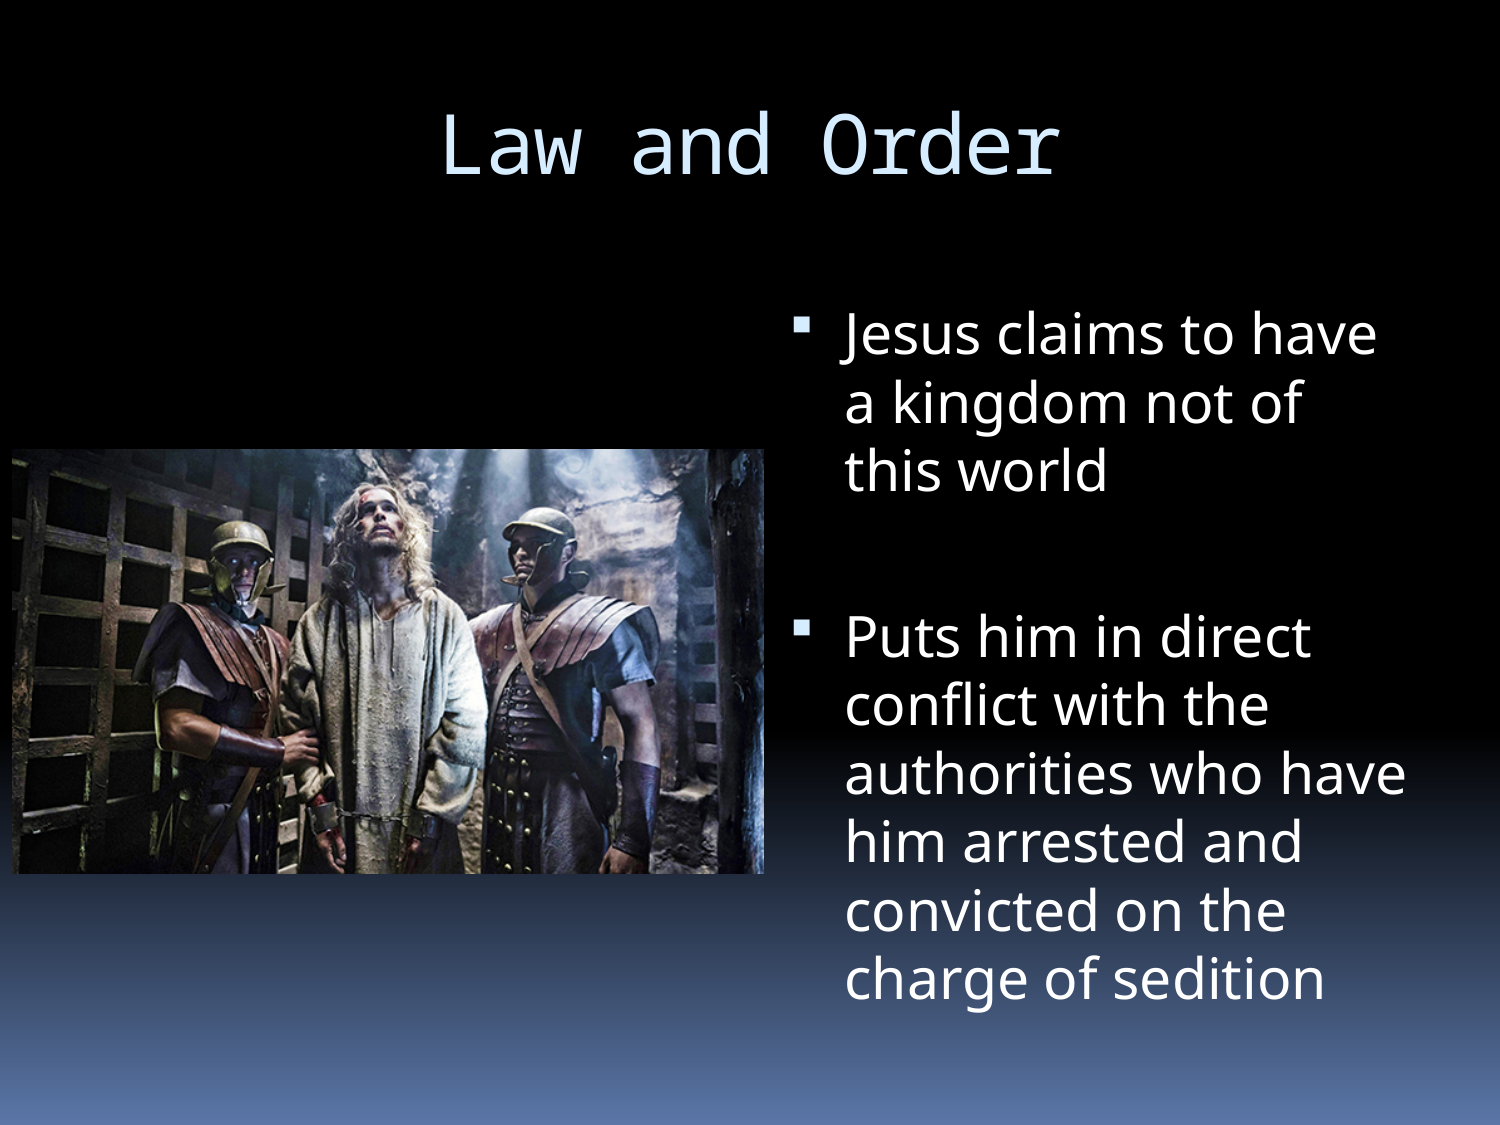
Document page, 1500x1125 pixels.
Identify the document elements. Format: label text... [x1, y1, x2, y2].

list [11, 449, 765, 874]
title Law and Order [75, 83, 1425, 234]
list Jesus claims to have a kingdom not of this world Puts him in direct conflict with the authorities who have him arrested and convicted on the charge of sedition [763, 290, 1427, 1033]
